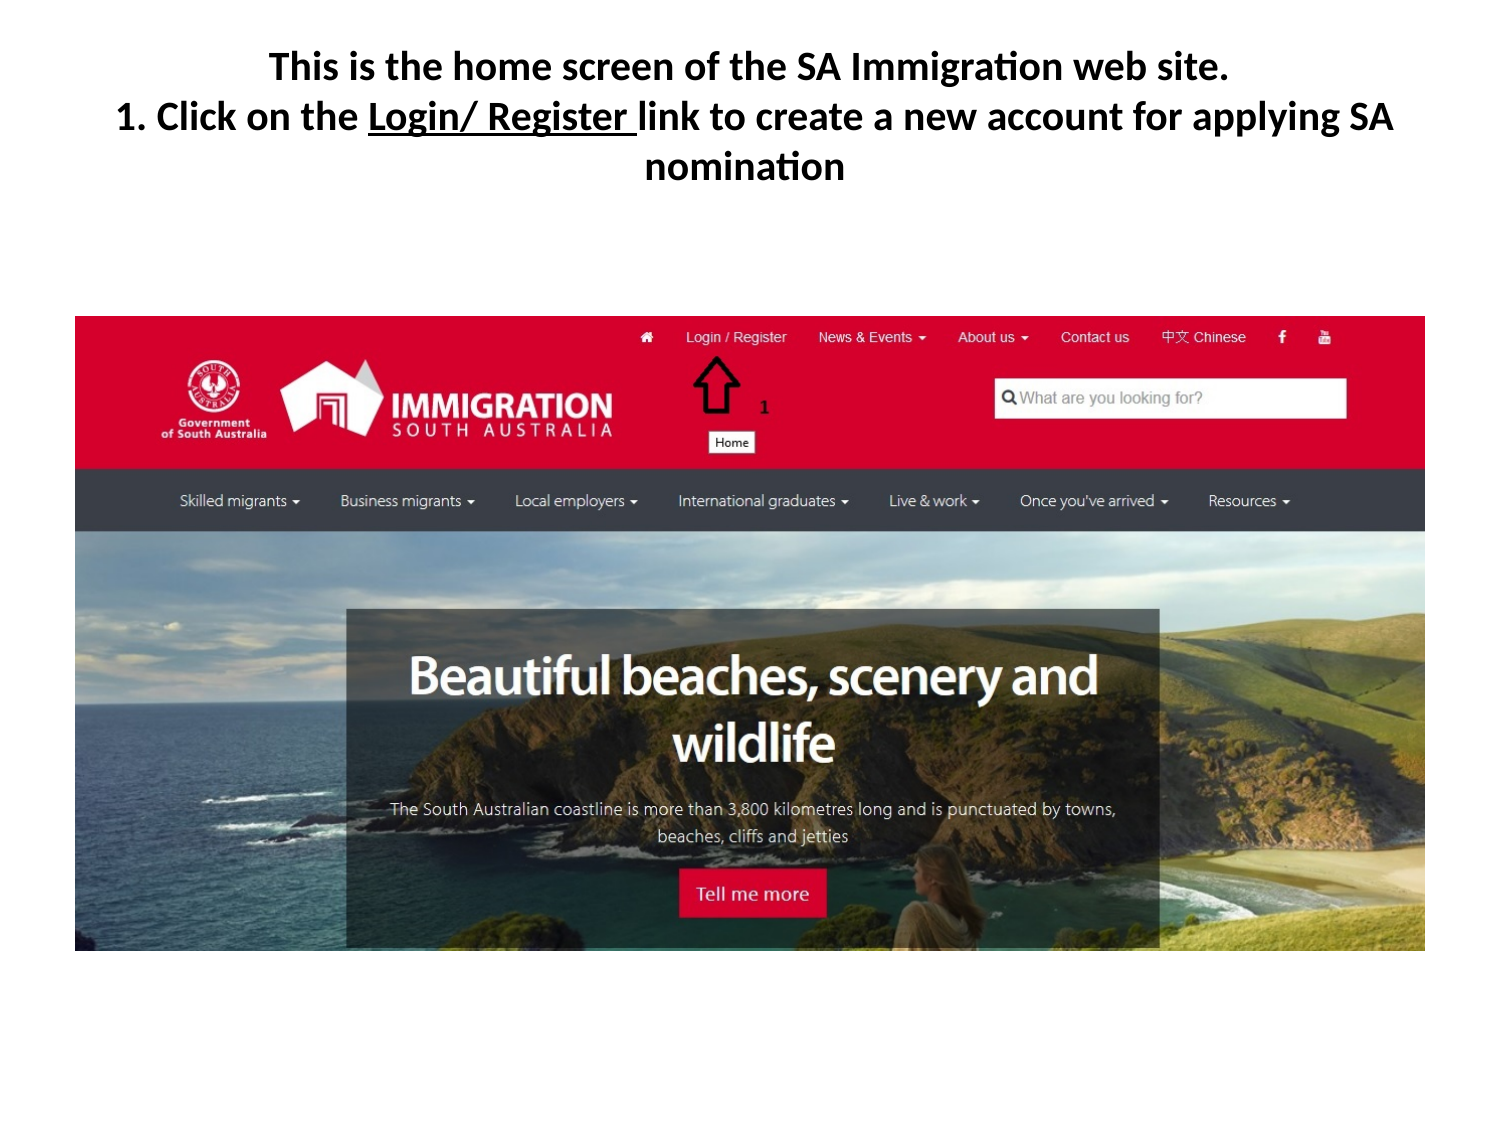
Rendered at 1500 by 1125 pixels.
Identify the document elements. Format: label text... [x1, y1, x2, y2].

title This is the home screen of the SA Immigration web site. 1. Click on the Login/ Register link to create a new account for applying SA nomination [75, 45, 1425, 233]
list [74, 316, 1426, 952]
